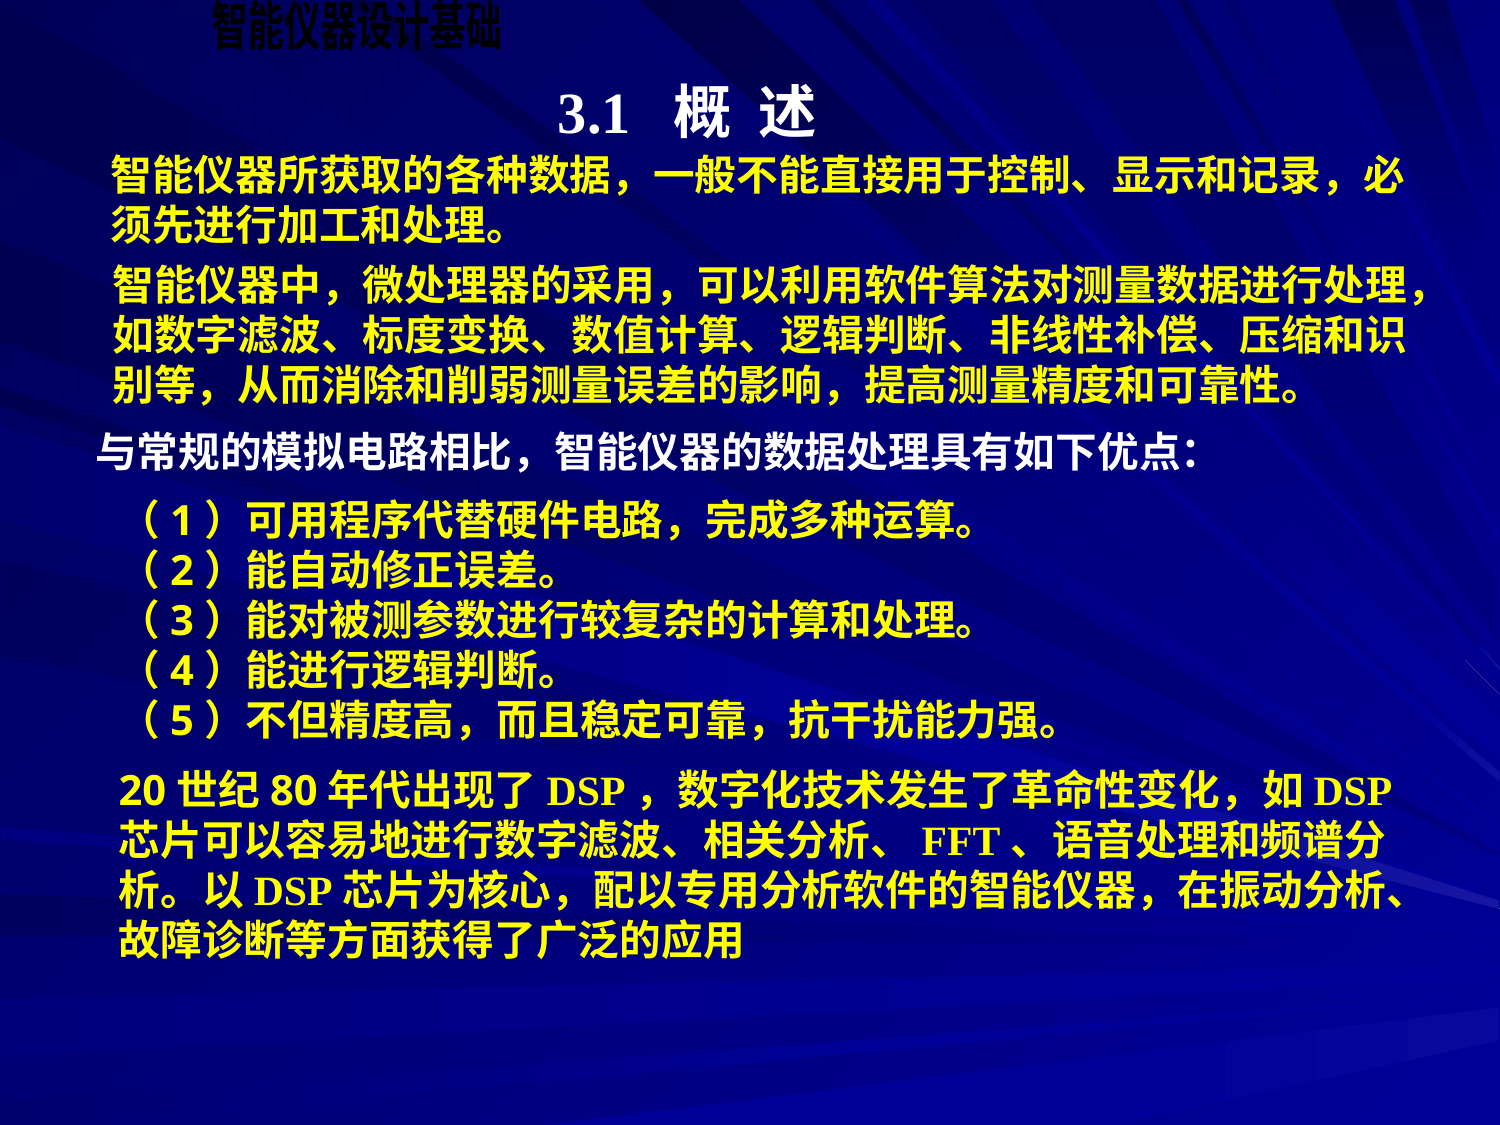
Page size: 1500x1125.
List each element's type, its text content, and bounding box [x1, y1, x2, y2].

text_box 20世纪80年代出现了DSP，数字化技术发生了革命性变化，如DSP芯片可以容易地进行数字滤波、相关分析、FFT、语音处理和频谱分析。以DSP芯片为核心，配以专用分析软件的智能仪器，在振动分析、故障诊断等方面获得了广泛的应用 [103, 756, 1420, 971]
text_box 与常规的模拟电路相比，智能仪器的数据处理具有如下优点： [41, 418, 1323, 484]
text_box 3.1 概 述 [543, 67, 884, 141]
text_box （1）可用程序代替硬件电路，完成多种运算。 （2）能自动修正误差。 （3）能对被测参数进行较复杂的计算和处理。 （4）能进行逻辑判断。 （5）不但精度高，而且稳定可靠，抗干扰能力强。 [103, 486, 1126, 752]
text_box 智能仪器中，微处理器的采用，可以利用软件算法对测量数据进行处理，如数字滤波、标度变换、数值计算、逻辑判断、非线性补偿、压缩和识别等，从而消除和削弱测量误差的影响，提高测量精度和可靠性。 [97, 251, 1449, 417]
text_box 智能仪器所获取的各种数据，一般不能直接用于控制、显示和记录，必须先进行加工和处理。 [95, 141, 1447, 257]
